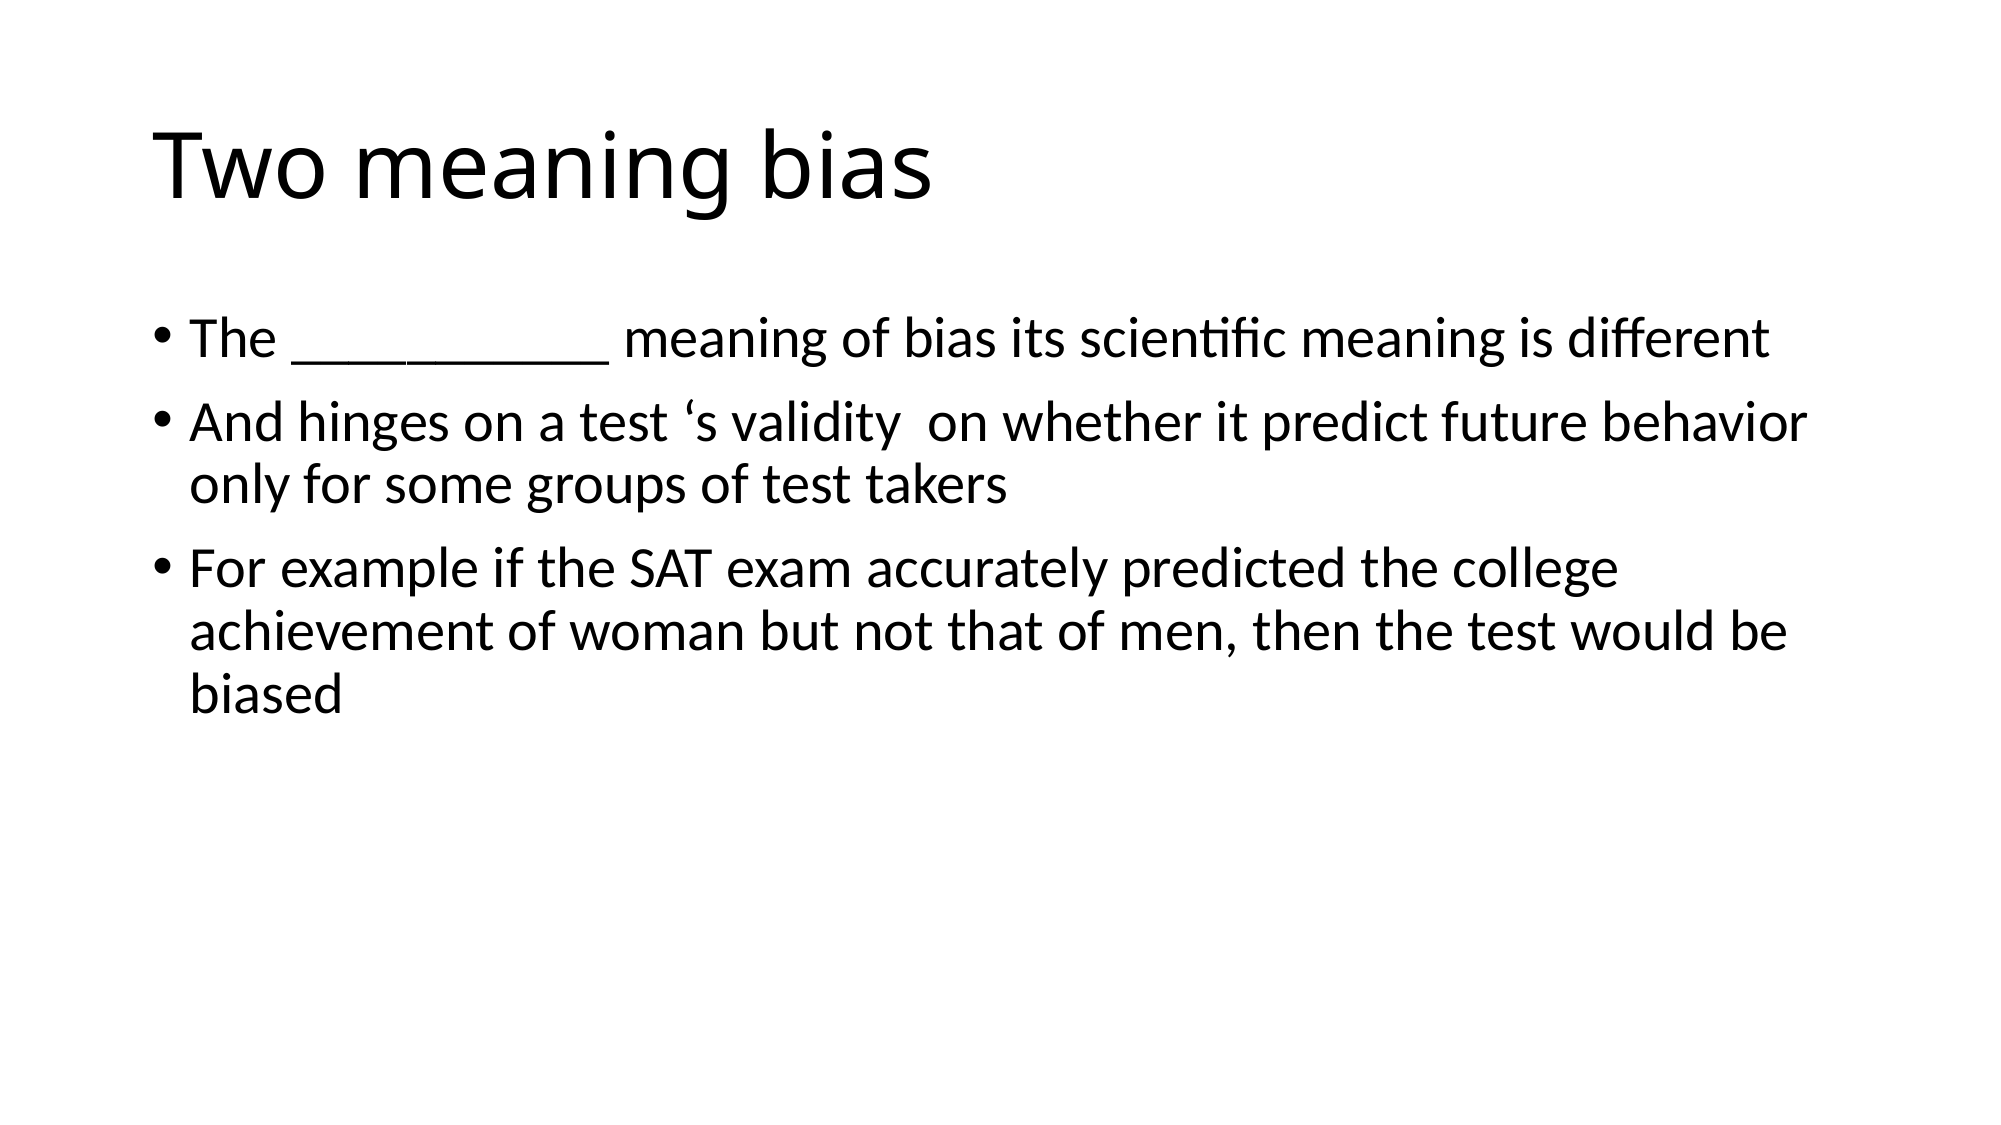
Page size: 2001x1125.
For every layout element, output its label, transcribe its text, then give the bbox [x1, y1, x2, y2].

list The ___________ meaning of bias its scientific meaning is different And hinges on a test ‘s validity on whether it predict future behavior only for some groups of test takers For example if the SAT exam accurately predicted the college achievement of woman but not that of men, then the test would be biased [137, 299, 1863, 1014]
title Two meaning bias [137, 59, 1863, 278]
